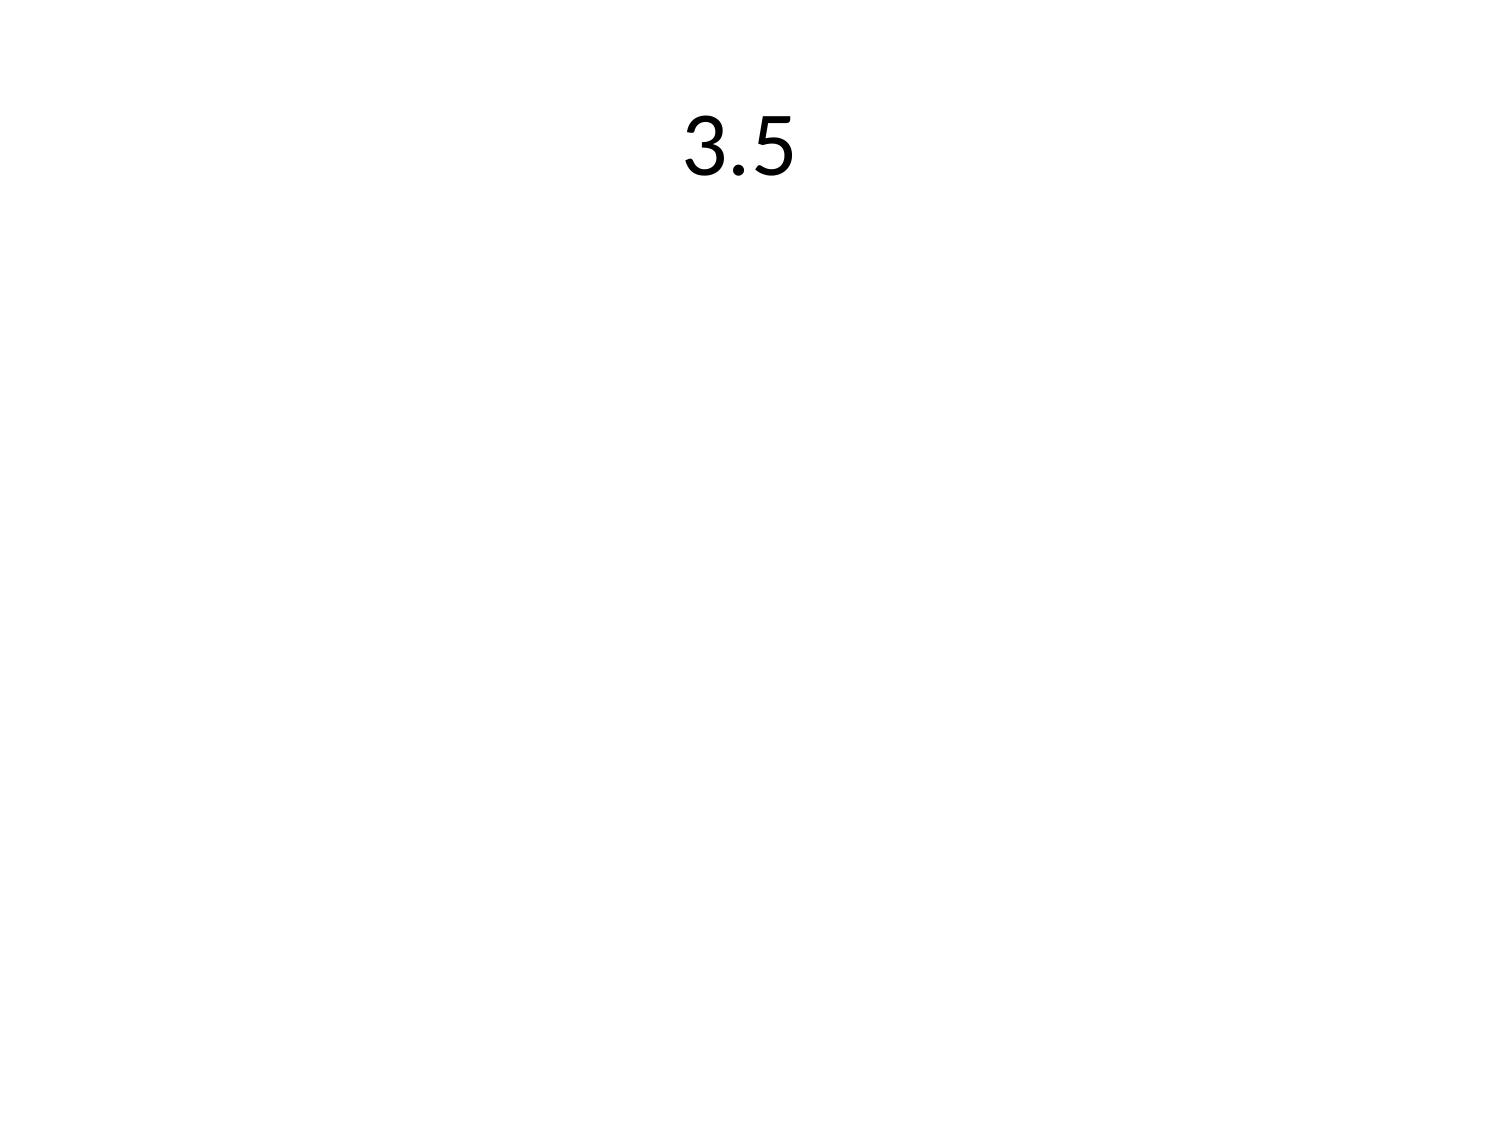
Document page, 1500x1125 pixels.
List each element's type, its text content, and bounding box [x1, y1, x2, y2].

title 3.5 [75, 45, 1425, 233]
